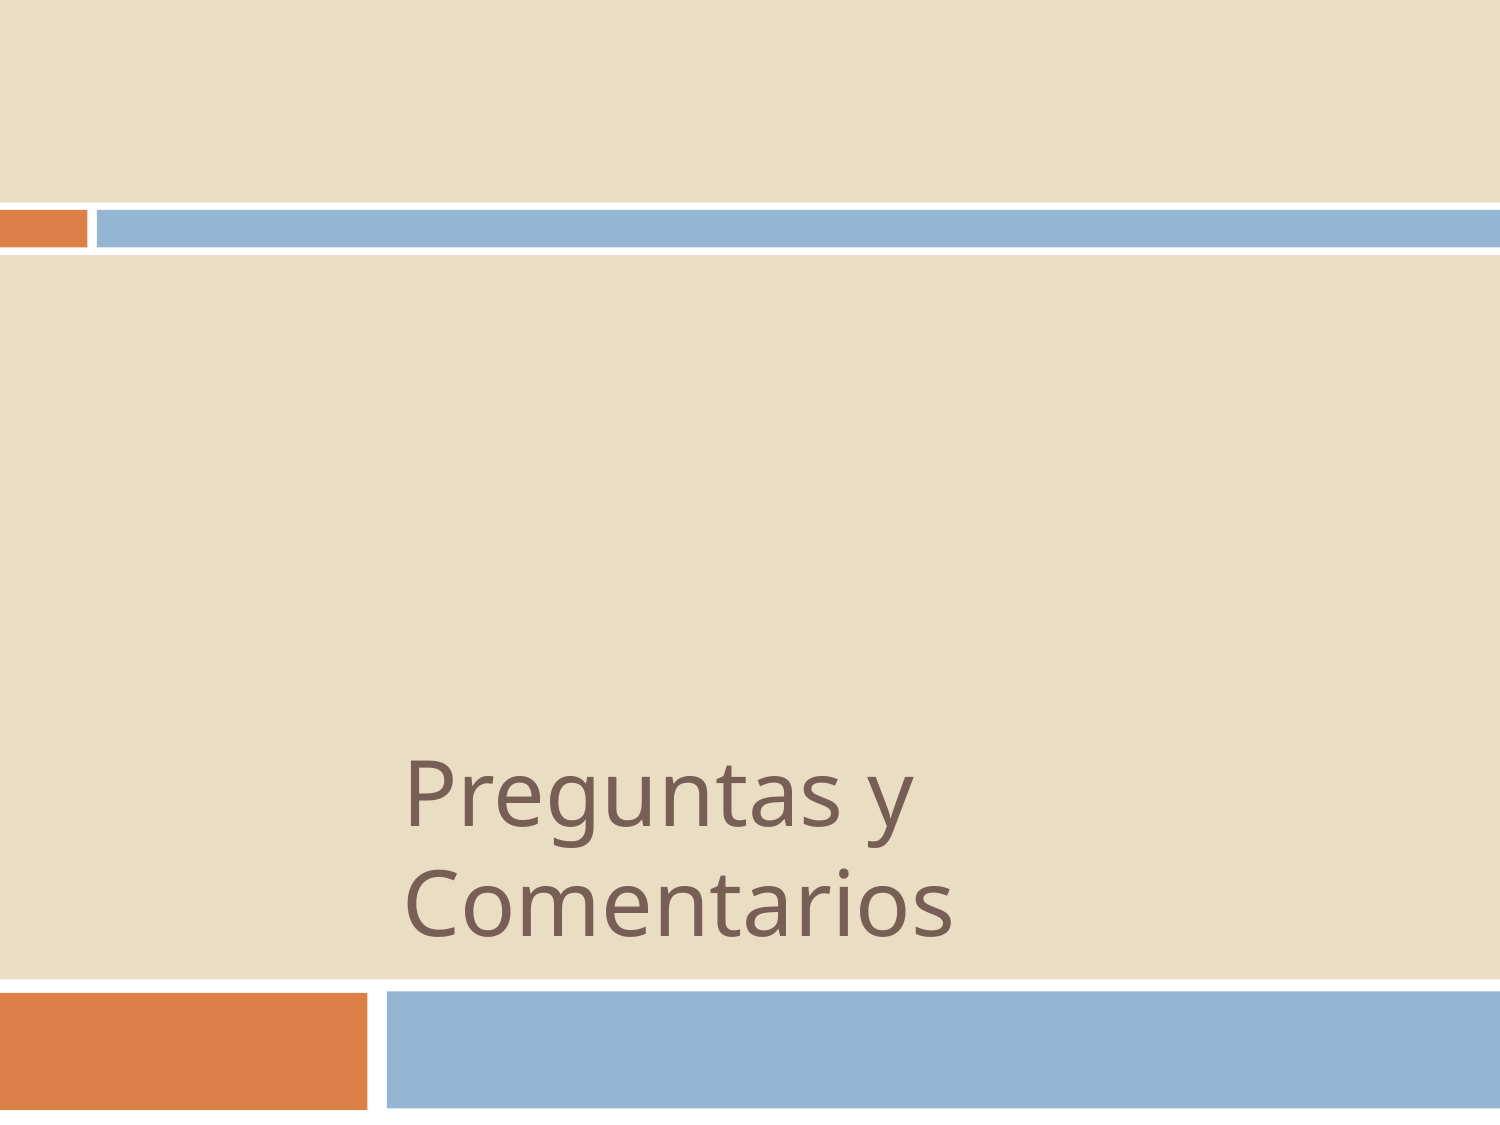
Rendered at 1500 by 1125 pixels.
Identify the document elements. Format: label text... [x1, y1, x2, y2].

text_box Preguntas y Comentarios [387, 662, 1450, 963]
text_box [387, 992, 1488, 1105]
